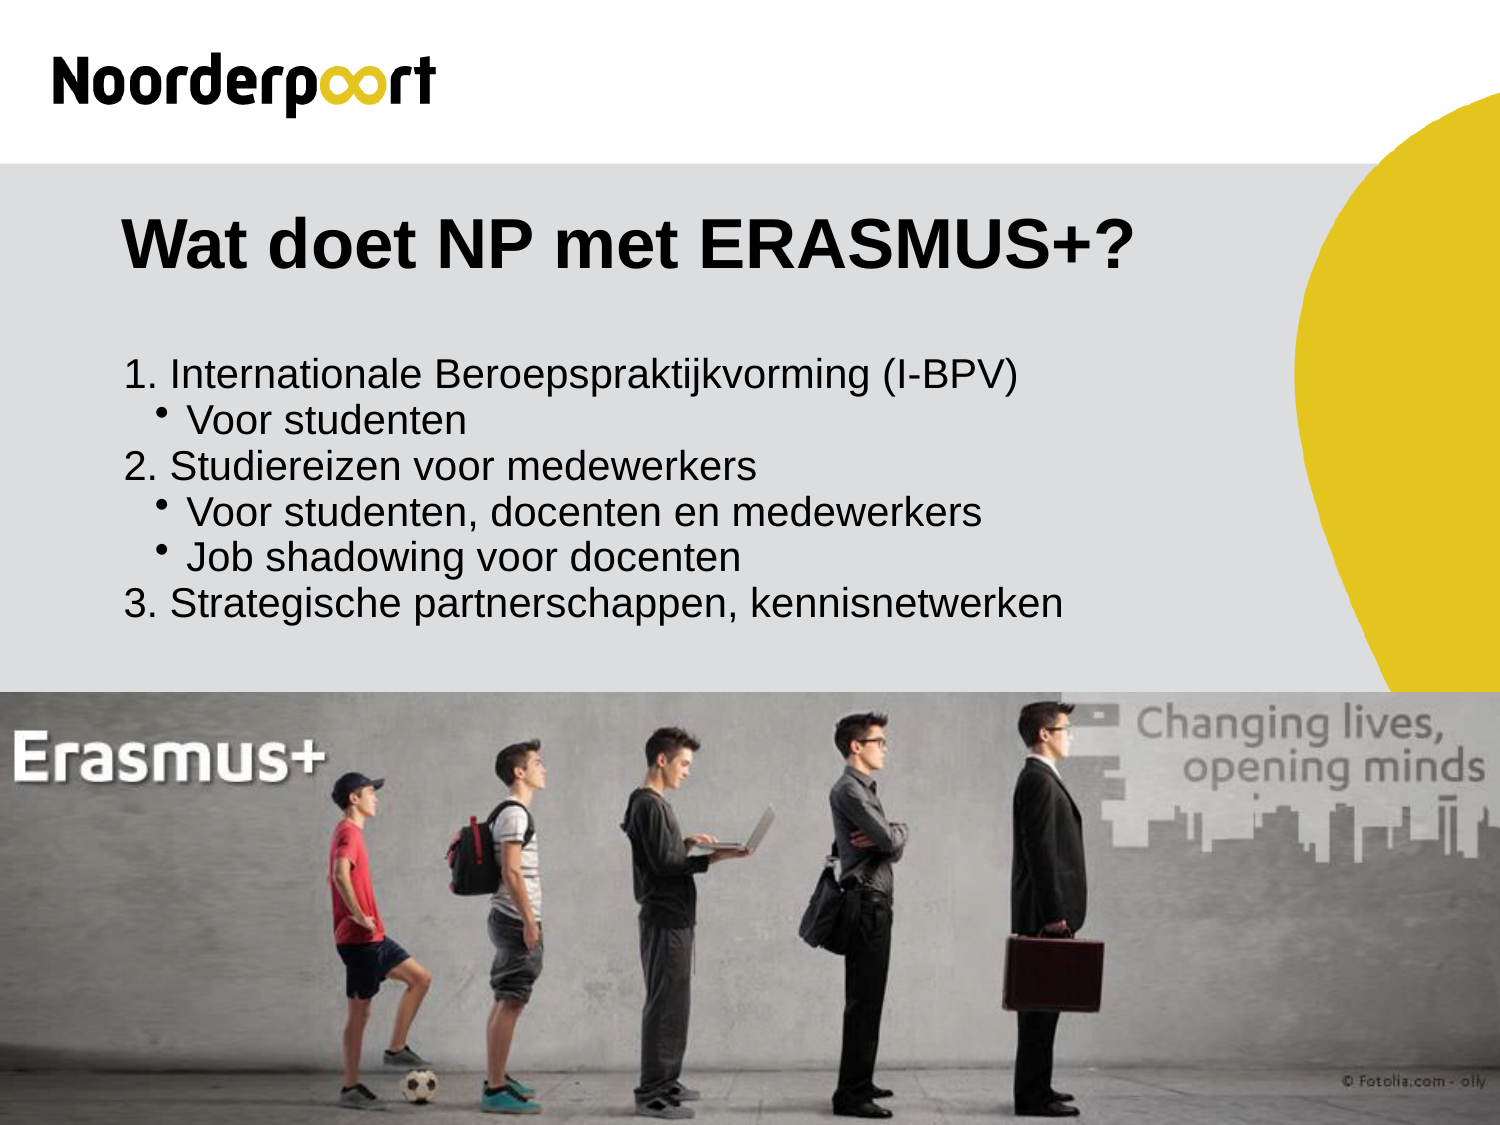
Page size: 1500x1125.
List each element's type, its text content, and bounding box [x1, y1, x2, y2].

list 1. Internationale Beroepspraktijkvorming (I-BPV) Voor studenten 2. Studiereizen voor medewerkers Voor studenten, docenten en medewerkers Job shadowing voor docenten 3. Strategische partnerschappen, kennisnetwerken [108, 343, 1292, 690]
title Wat doet NP met ERASMUS+? [106, 187, 1290, 294]
picture [0, 0, 1500, 1125]
